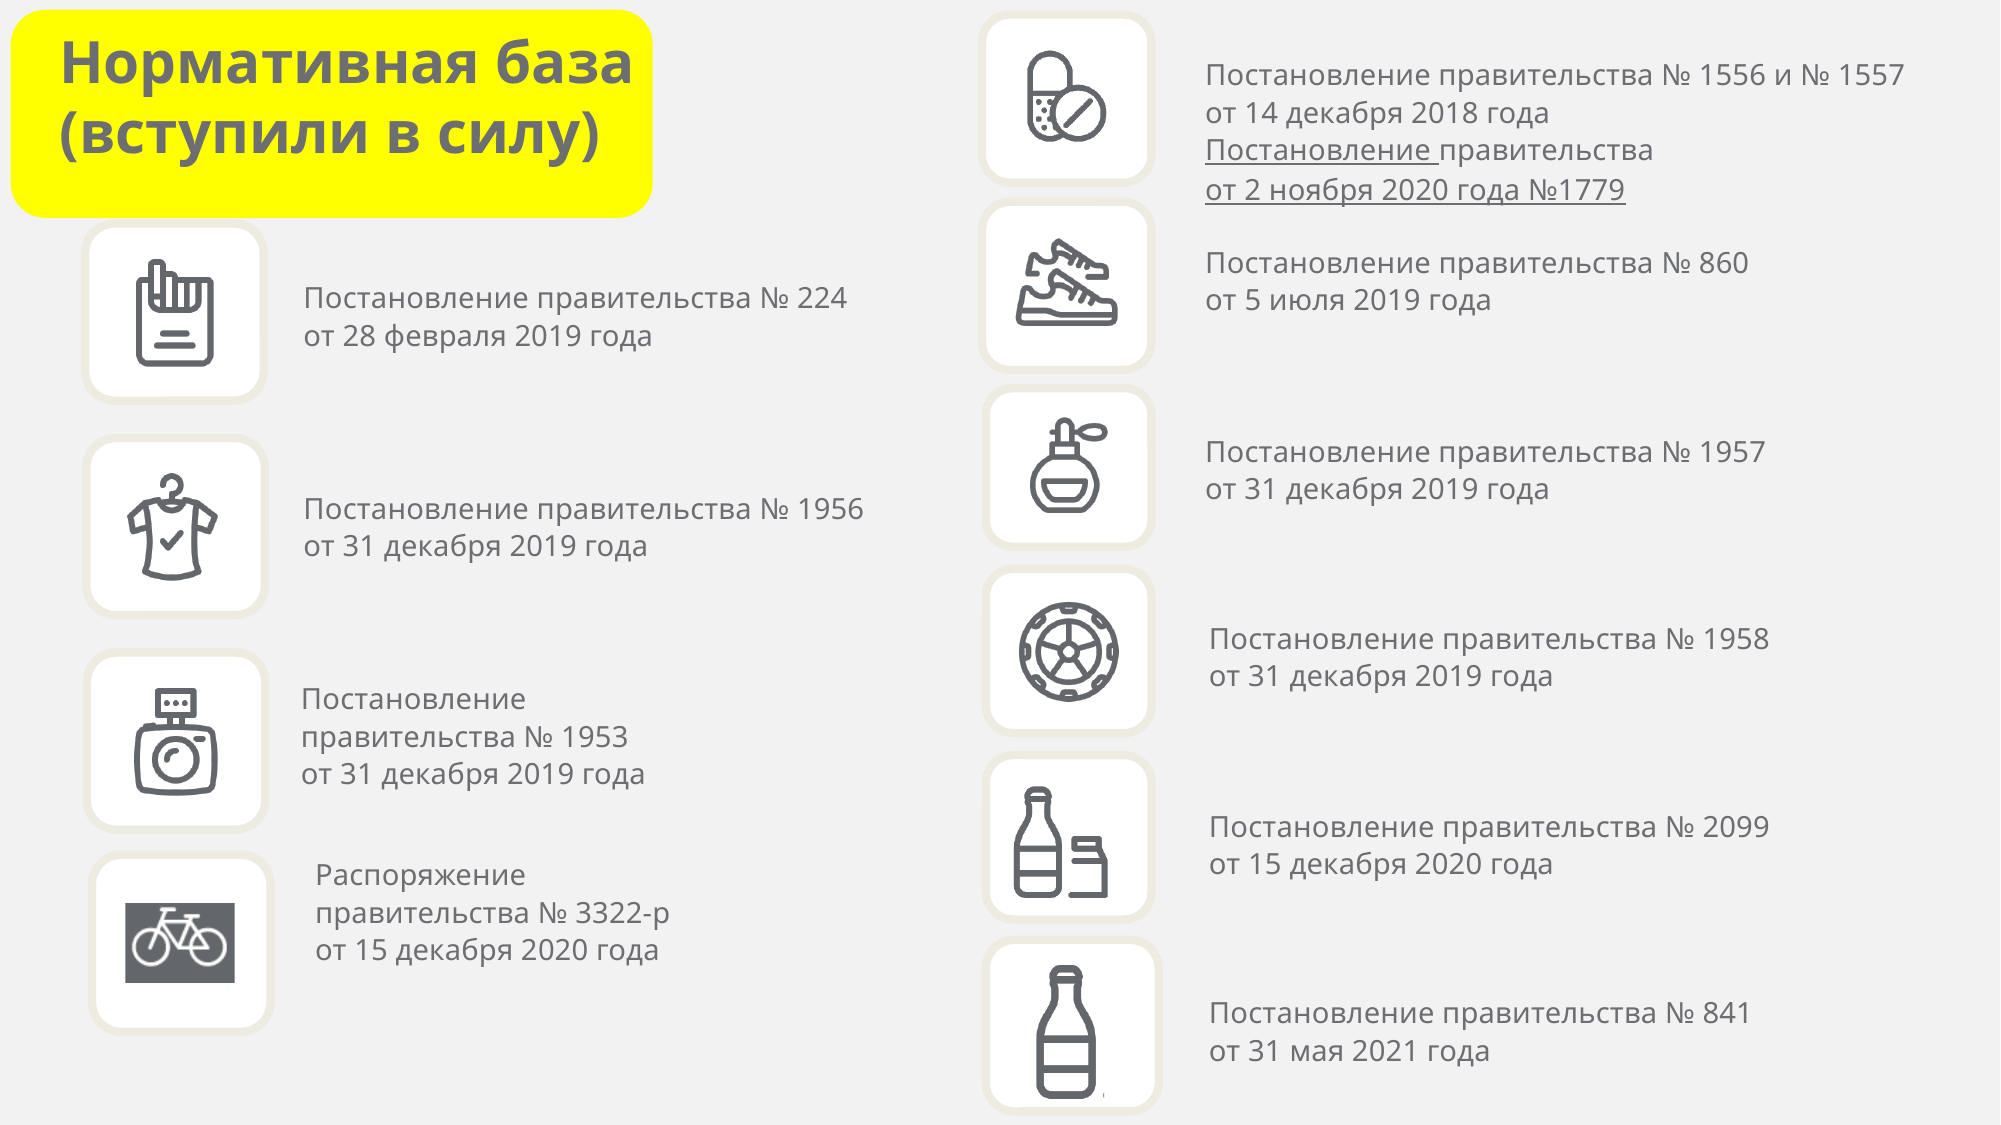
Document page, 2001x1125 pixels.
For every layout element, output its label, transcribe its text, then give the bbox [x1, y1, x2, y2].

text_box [981, 14, 1152, 183]
text_box [983, 937, 1161, 1114]
text_box Постановление правительства № 224 от 28 февраля 2019 года [303, 279, 864, 352]
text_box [981, 201, 1152, 371]
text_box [985, 387, 1152, 547]
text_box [86, 652, 266, 830]
text_box Постановление правительства № 1953 от 31 декабря 2019 года [300, 680, 862, 791]
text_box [985, 568, 1152, 734]
text_box Постановление правительства № 841 от 31 мая 2021 года [1209, 994, 1786, 1068]
picture [998, 779, 1123, 905]
text_box Постановление правительства № 2099 от 15 декабря 2020 года [1209, 807, 1786, 881]
picture [124, 903, 235, 984]
text_box [8, 7, 655, 220]
text_box Постановление правительства № 860 от 5 июля 2019 года [1205, 244, 1786, 317]
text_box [86, 437, 266, 616]
text_box Постановление правительства № 1958 от 31 декабря 2019 года [1209, 620, 1786, 693]
text_box Распоряжение правительства № 3322-р от 15 декабря 2020 года [315, 856, 876, 967]
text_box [84, 223, 264, 401]
text_box Нормативная база (вступили в силу) [44, 17, 800, 173]
picture [1017, 960, 1105, 1106]
text_box [983, 752, 1154, 922]
text_box Постановление правительства № 1556 и № 1557 от 14 декабря 2018 года Постановление правительства от 2 ноября 2020 года №1779 [1205, 56, 1942, 211]
text_box [89, 852, 273, 1034]
text_box Постановление правительства № 1957 от 31 декабря 2019 года [1205, 433, 1874, 506]
text_box Постановление правительства № 1956 от 31 декабря 2019 года [303, 490, 895, 563]
